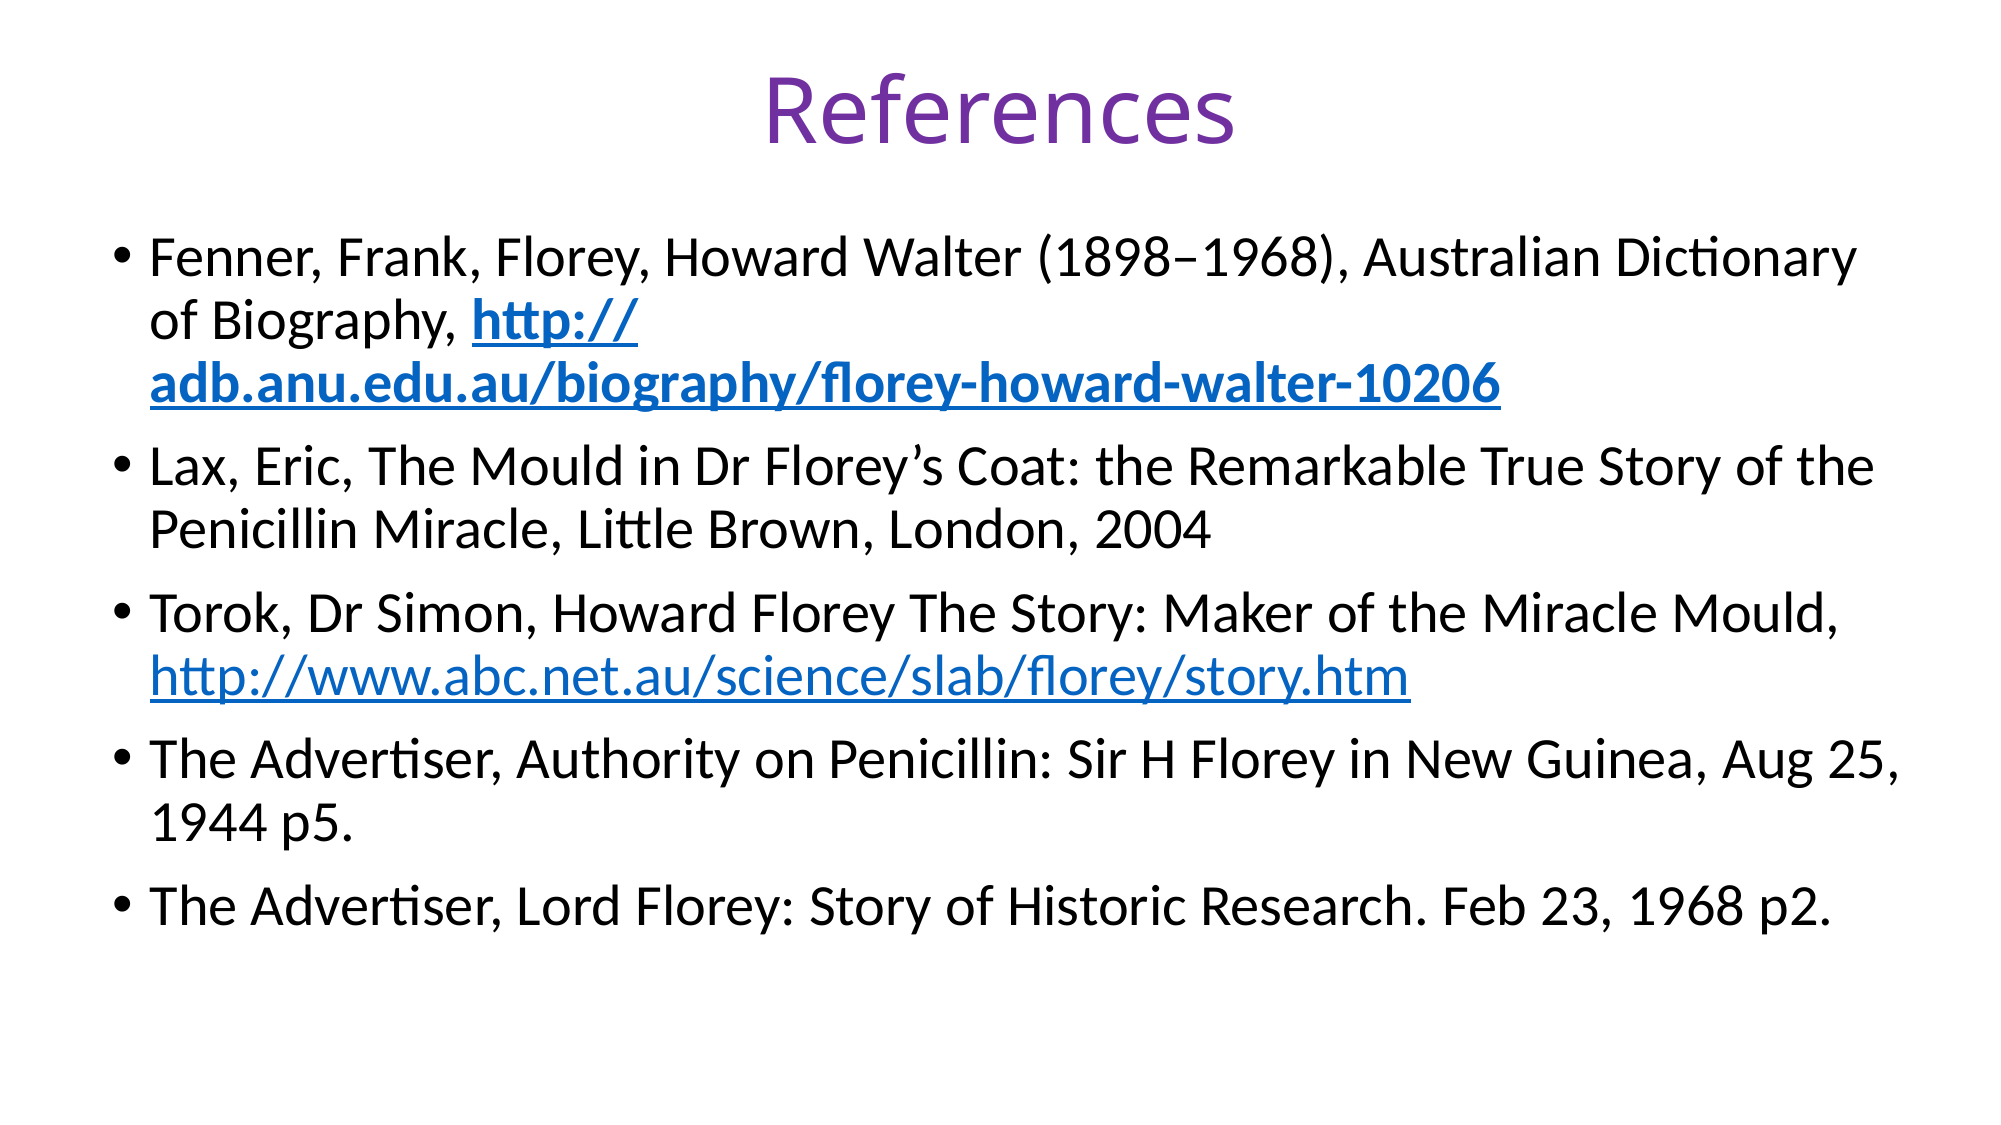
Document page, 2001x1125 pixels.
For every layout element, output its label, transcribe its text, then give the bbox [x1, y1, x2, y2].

title References [137, 59, 1863, 218]
list Fenner, Frank, Florey, Howard Walter (1898–1968), Australian Dictionary of Biography, http://adb.anu.edu.au/biography/florey-howard-walter-10206 Lax, Eric, The Mould in Dr Florey’s Coat: the Remarkable True Story of the Penicillin Miracle, Little Brown, London, 2004 Torok, Dr Simon, Howard Florey The Story: Maker of the Miracle Mould, http://www.abc.net.au/science/slab/florey/story.htm The Advertiser, Authority on Penicillin: Sir H Florey in New Guinea, Aug 25, 1944 p5. The Advertiser, Lord Florey: Story of Historic Research. Feb 23, 1968 p2. [97, 218, 1929, 1089]
